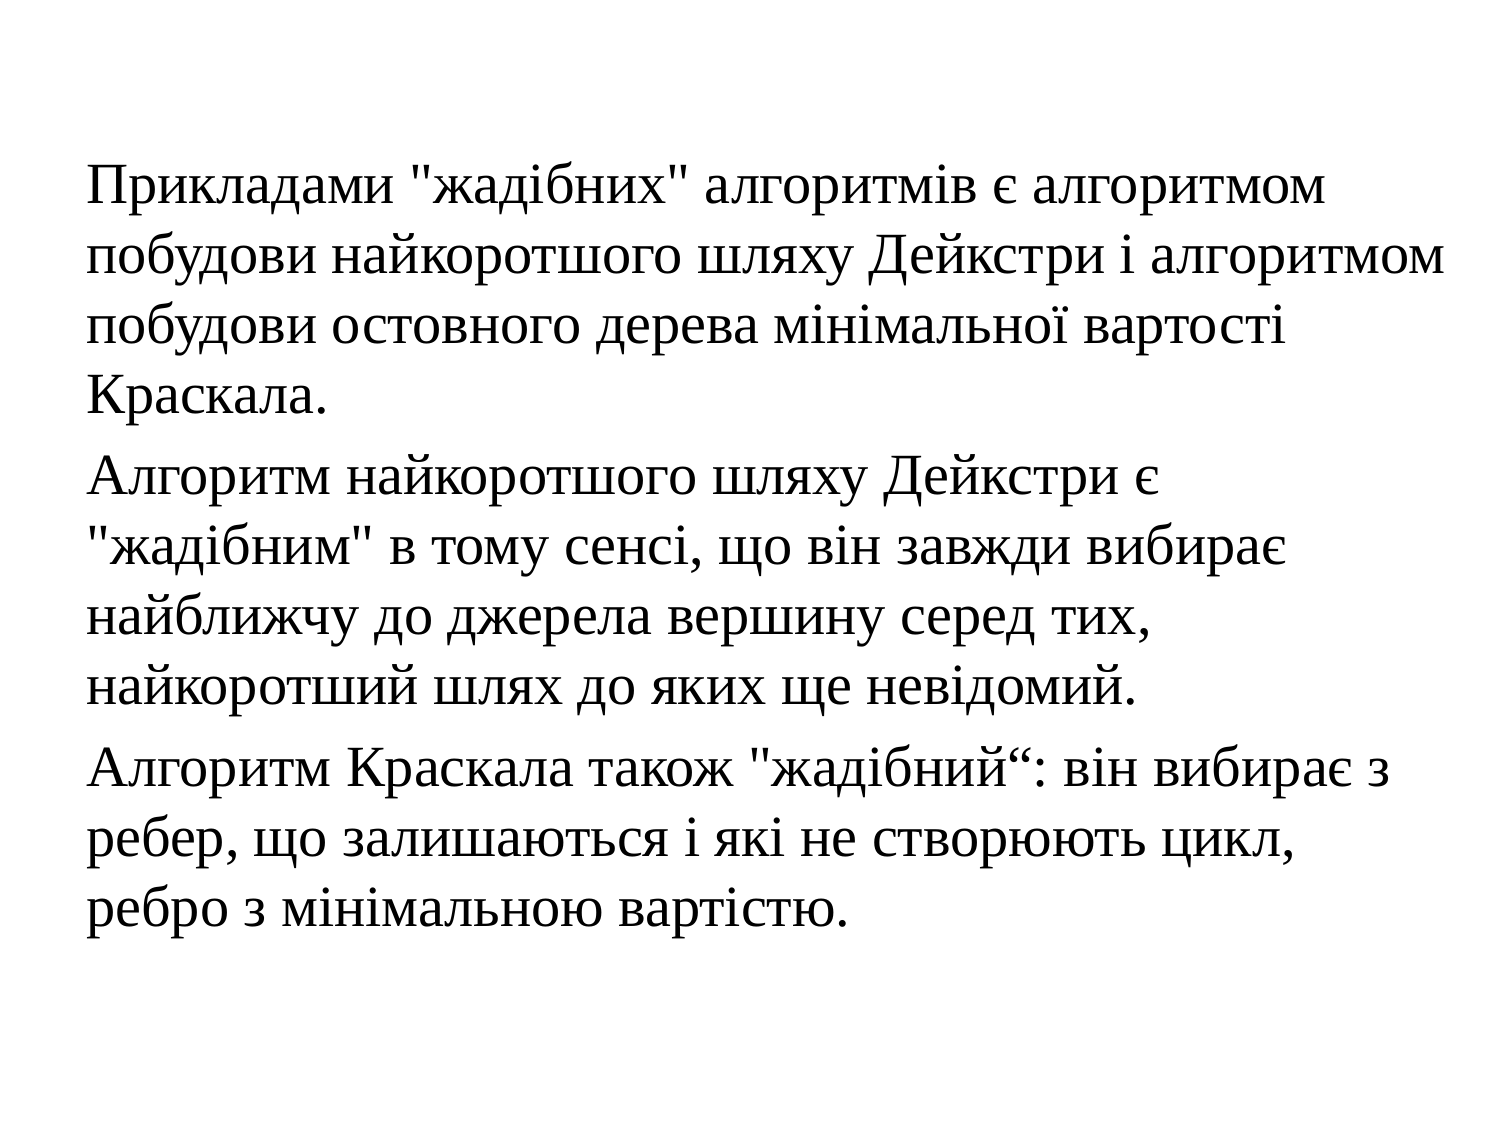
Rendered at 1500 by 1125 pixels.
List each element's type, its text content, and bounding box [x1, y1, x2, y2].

list Прикладами "жадібних" алгоритмів є алгоритмом побудови найкоротшого шляху Дейкстри і алгоритмом побудови остовного дерева мінімальної вартості Краскала. Алгоритм найкоротшого шляху Дейкстри є "жадібним" в тому сенсі, що він завжди вибирає найближчу до джерела вершину серед тих, найкоротший шлях до яких ще невідомий. Алгоритм Краскала також "жадібний“: він вибирає з ребер, що залишаються і які не створюють цикл, ребро з мінімальною вартістю. [0, 136, 1483, 1125]
